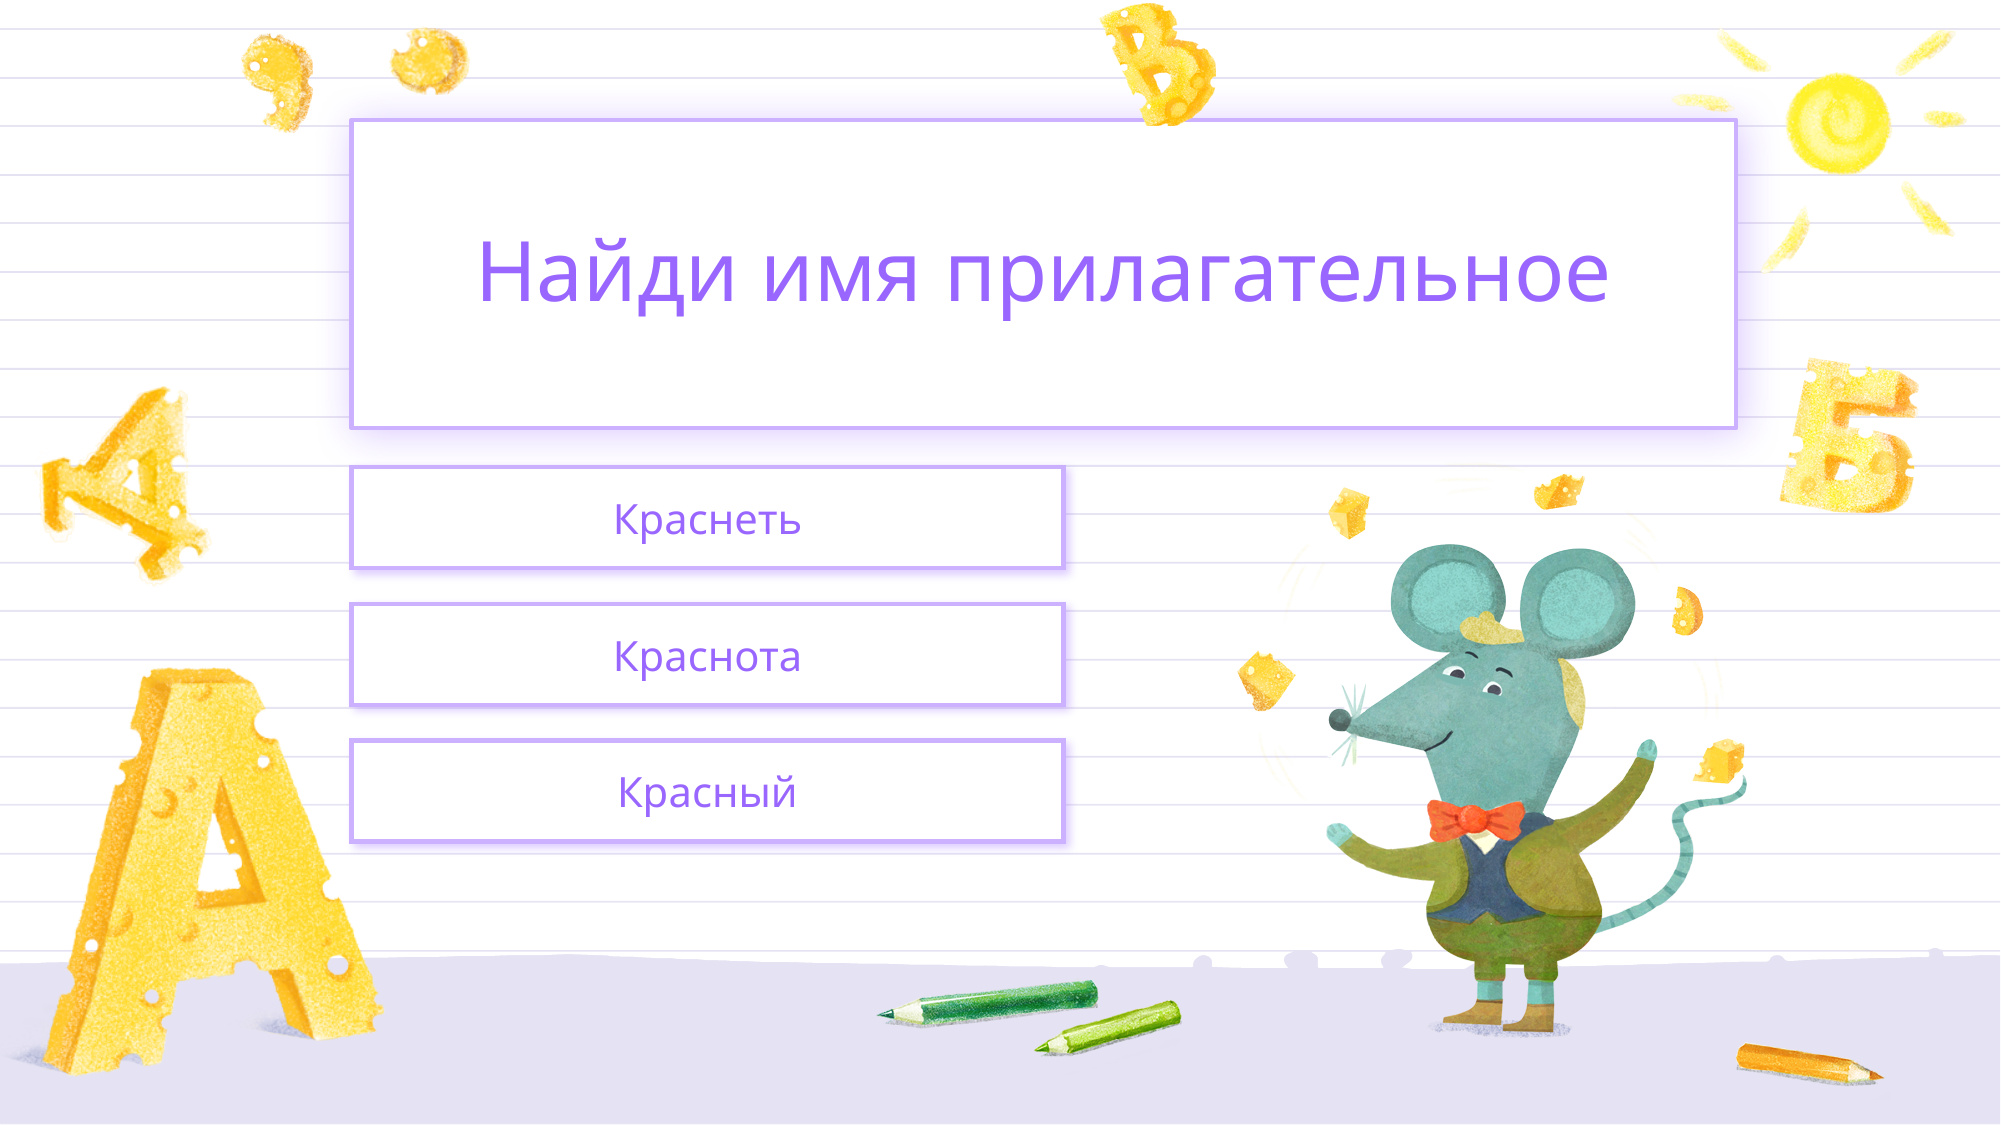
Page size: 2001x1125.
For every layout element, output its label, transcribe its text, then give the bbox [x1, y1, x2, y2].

picture [240, 33, 313, 133]
text_box Краснота [351, 603, 1065, 706]
text_box Краснеть [351, 466, 1065, 569]
picture [31, 386, 212, 588]
picture [1098, 3, 1216, 126]
picture [0, 667, 388, 1077]
picture [389, 26, 470, 95]
picture [1671, 26, 1967, 274]
picture [1779, 357, 1919, 513]
text_box Красный [388, 740, 1065, 843]
title Найди имя прилагательное [348, 117, 1739, 431]
picture [876, 462, 1891, 1101]
